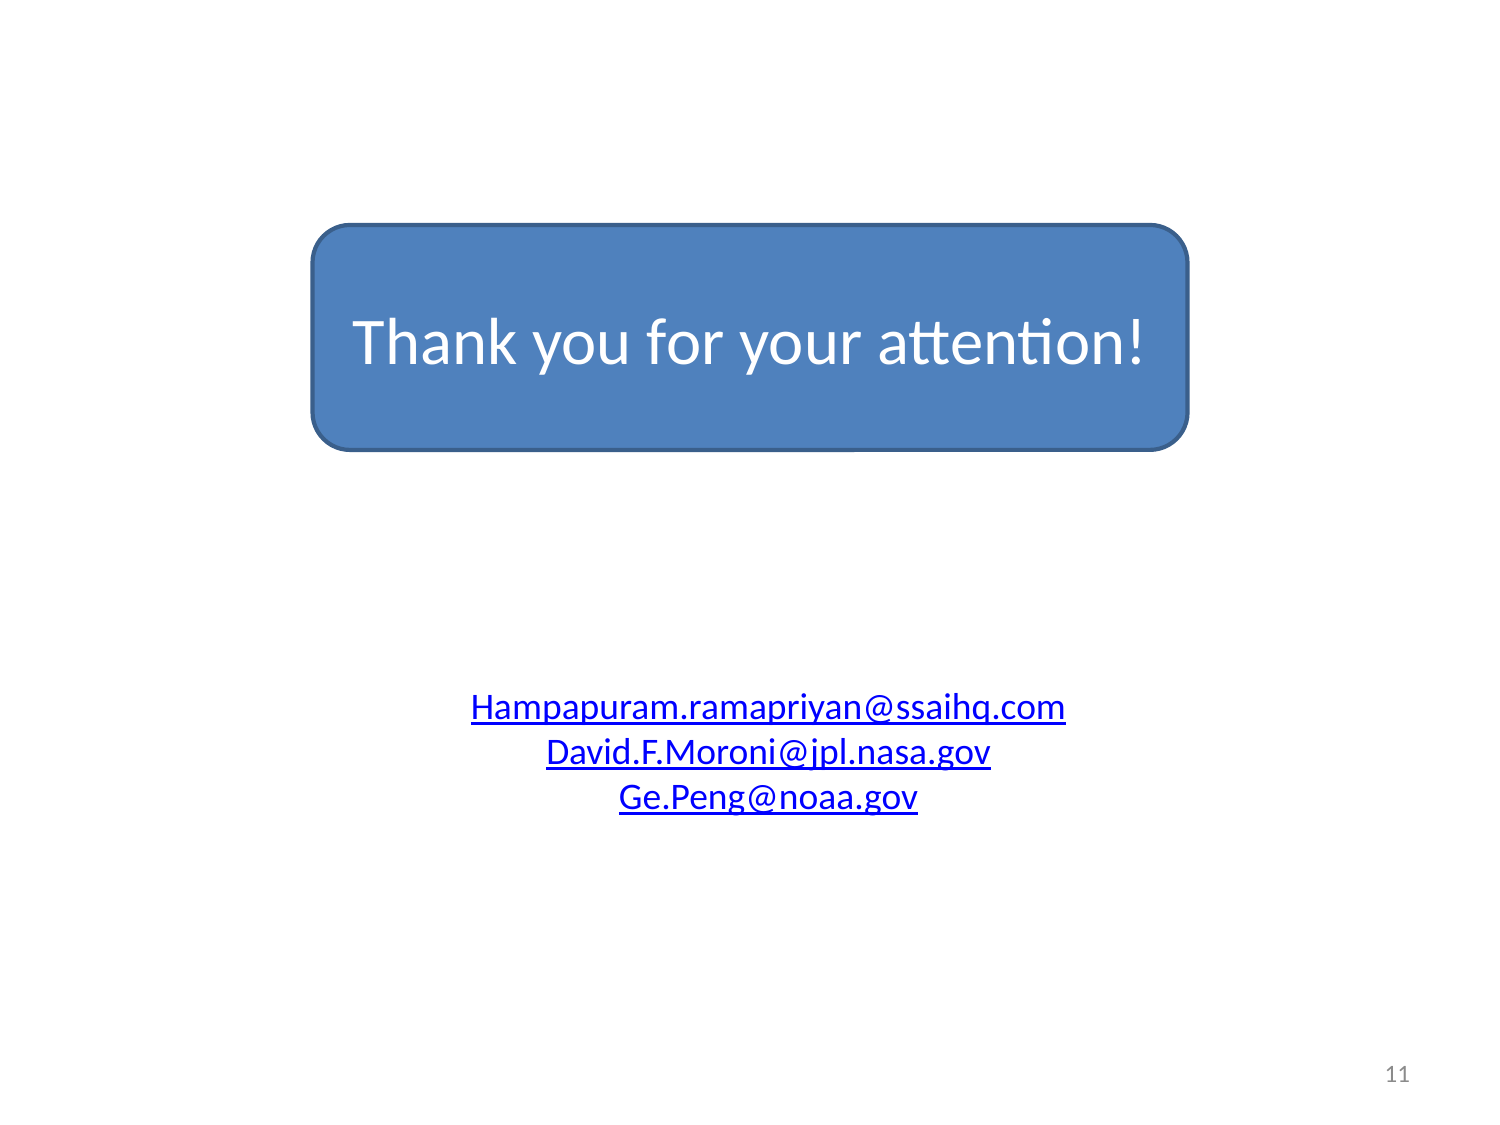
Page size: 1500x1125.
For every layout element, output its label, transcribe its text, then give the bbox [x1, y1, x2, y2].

text_box Hampapuram.ramapriyan@ssaihq.com David.F.Moroni@jpl.nasa.gov Ge.Peng@noaa.gov [274, 674, 1263, 825]
slide_number 11 [1074, 1042, 1425, 1103]
text_box Thank you for your attention! [310, 222, 1190, 453]
